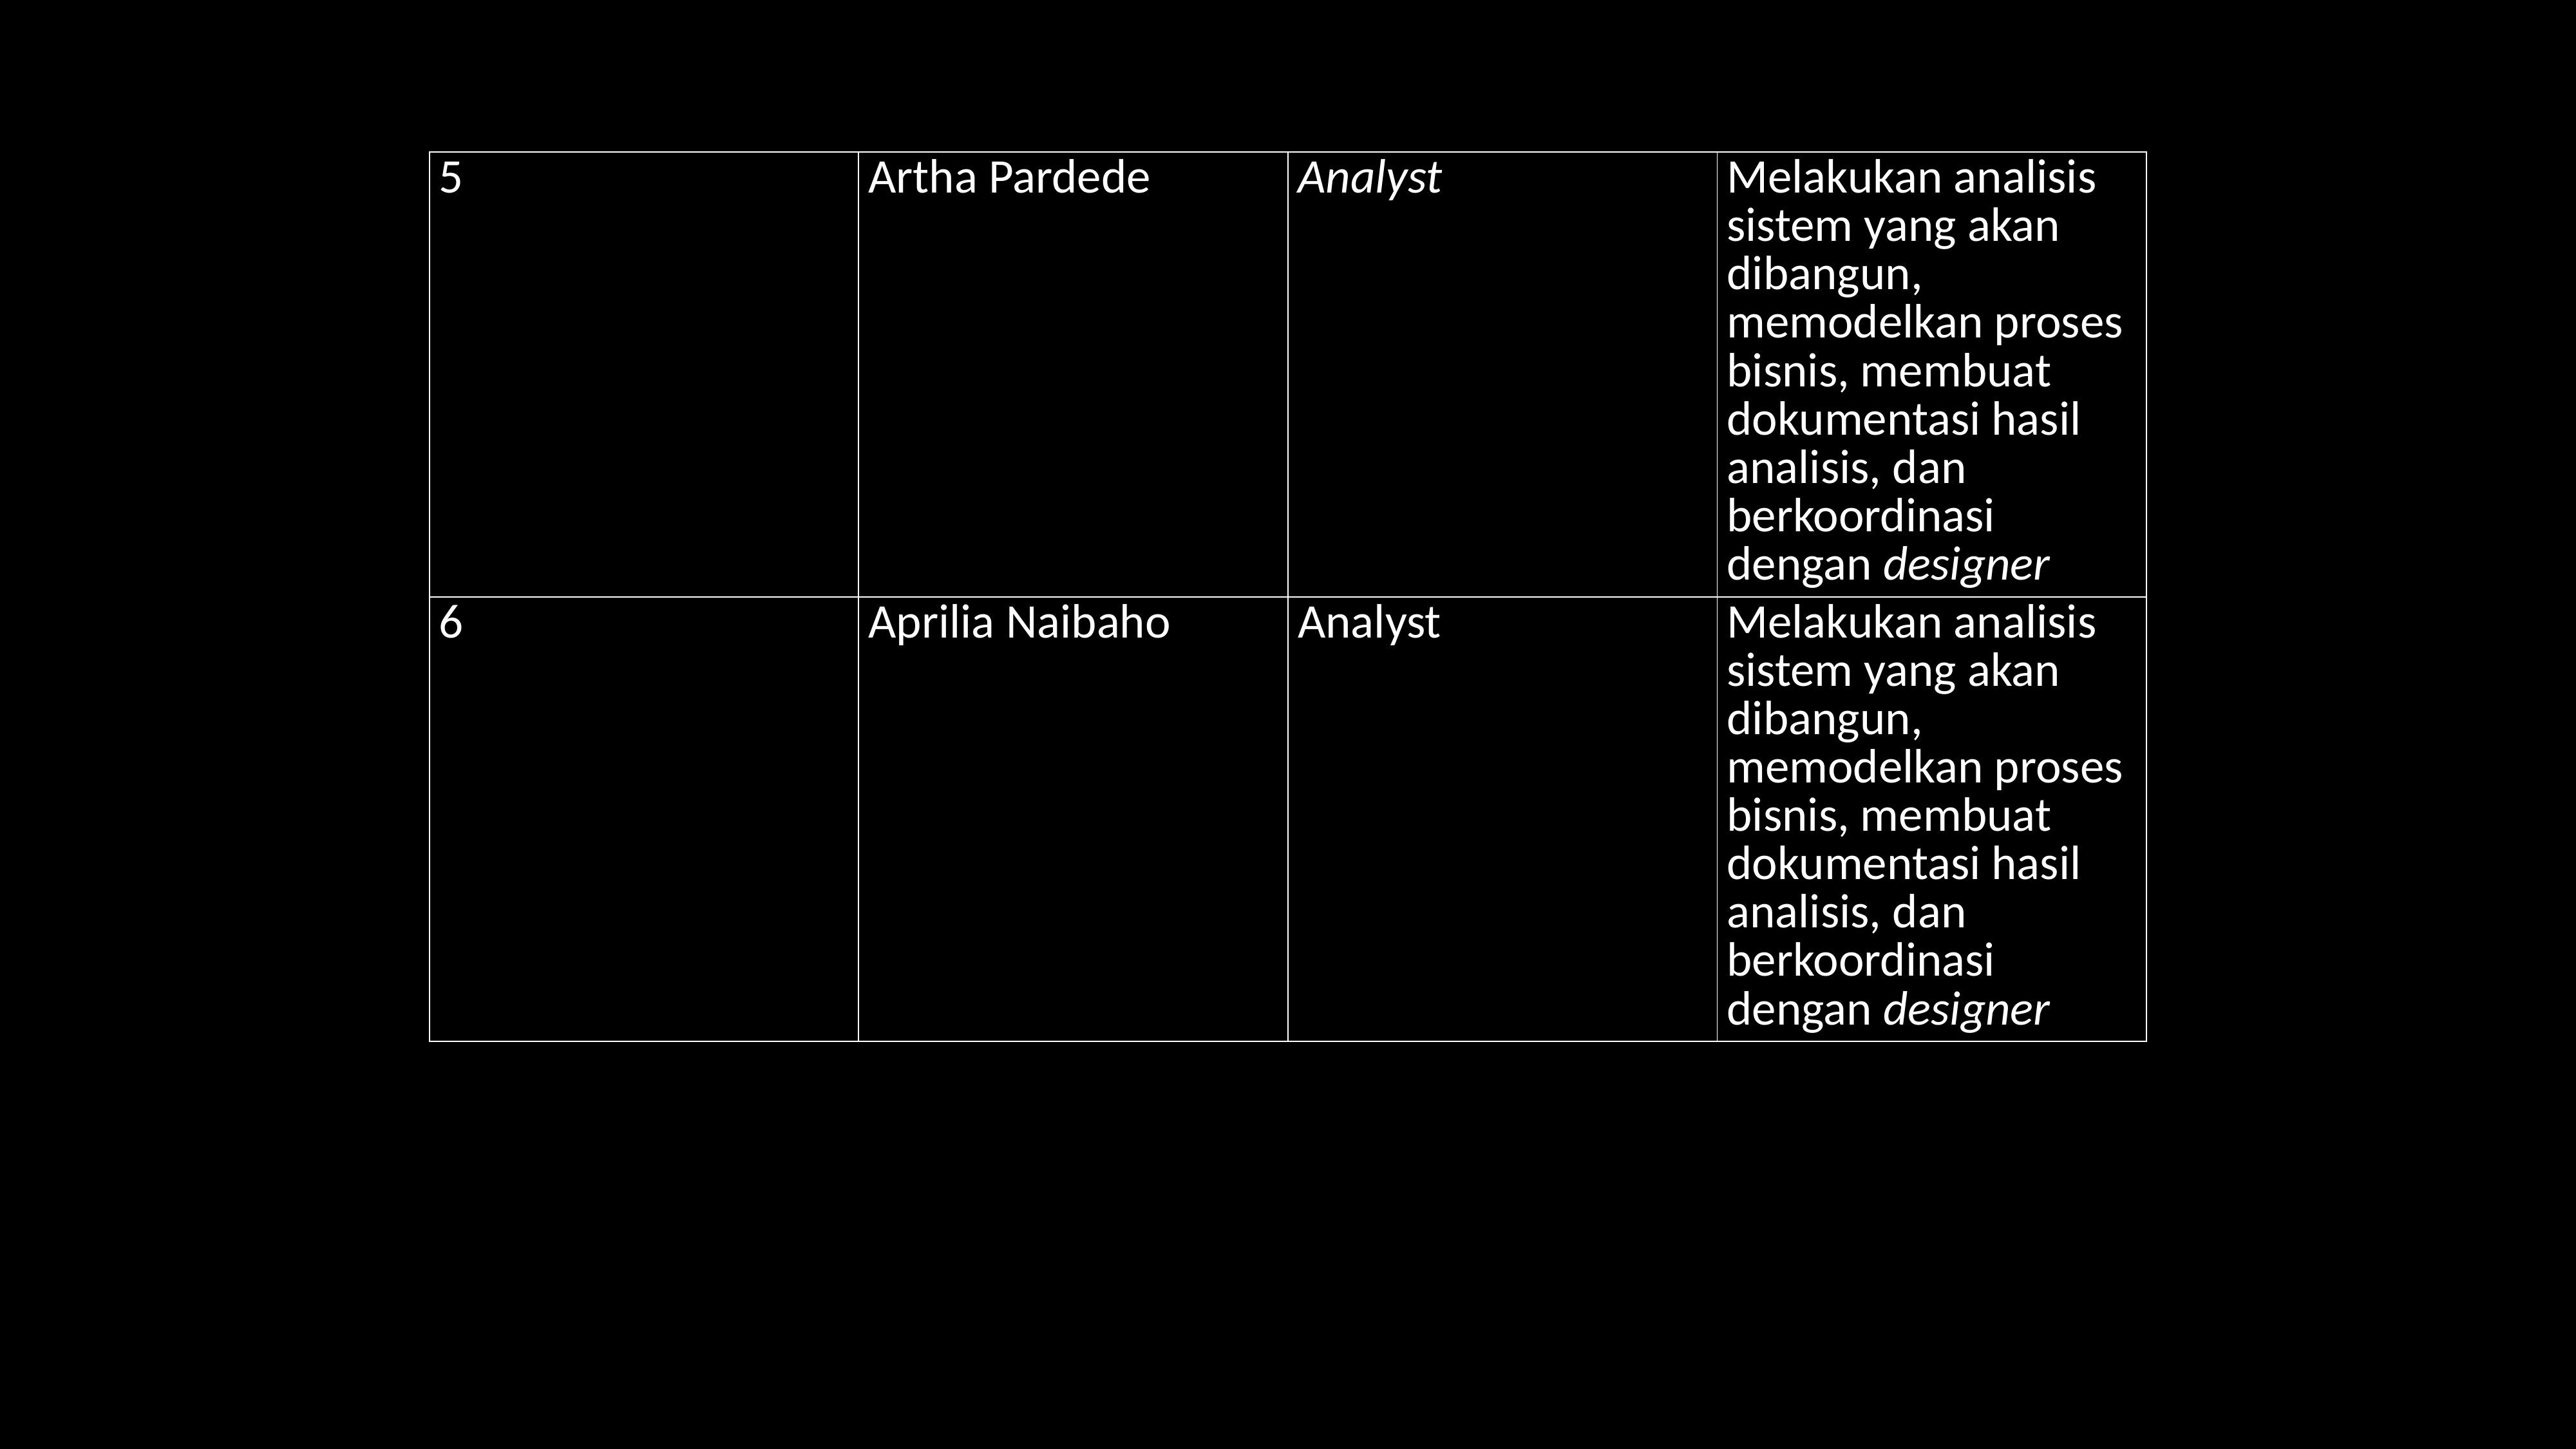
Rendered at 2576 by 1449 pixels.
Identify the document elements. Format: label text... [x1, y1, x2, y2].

table_header Analyst [1289, 153, 1717, 596]
table_cell 6 [430, 598, 858, 1041]
table_header Melakukan analisis sistem yang akan dibangun, memodelkan proses bisnis, membuat dokumentasi hasil analisis, dan berkoordinasi dengan designer [1718, 153, 2146, 596]
table_cell Melakukan analisis sistem yang akan dibangun, memodelkan proses bisnis, membuat dokumentasi hasil analisis, dan berkoordinasi dengan designer [1718, 598, 2146, 1041]
table_header 5 [430, 153, 858, 596]
table_cell Analyst [1289, 598, 1717, 1041]
table_cell Aprilia Naibaho [859, 598, 1287, 1041]
table_header Artha Pardede [859, 153, 1287, 596]
